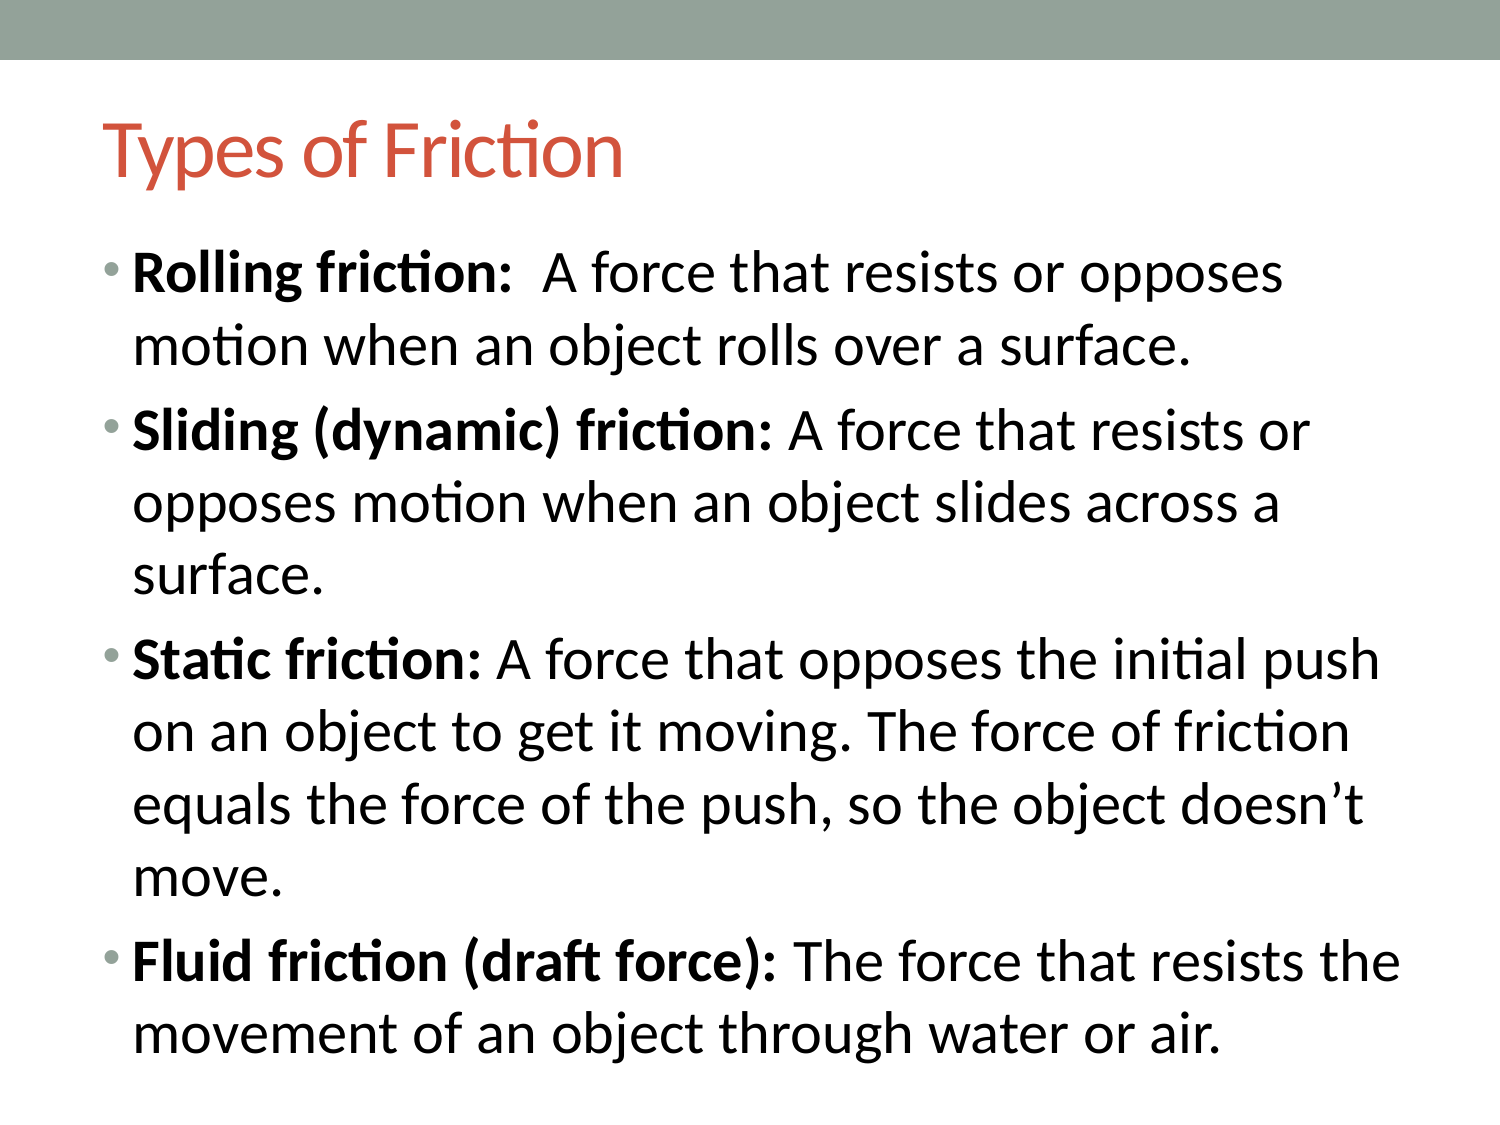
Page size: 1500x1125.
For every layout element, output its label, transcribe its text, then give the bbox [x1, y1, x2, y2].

list Rolling friction: A force that resists or opposes motion when an object rolls over a surface. Sliding (dynamic) friction: A force that resists or opposes motion when an object slides across a surface. Static friction: A force that opposes the initial push on an object to get it moving. The force of friction equals the force of the push, so the object doesn’t move. Fluid friction (draft force): The force that resists the movement of an object through water or air. [87, 224, 1438, 1063]
title Types of Friction [87, 62, 1425, 224]
